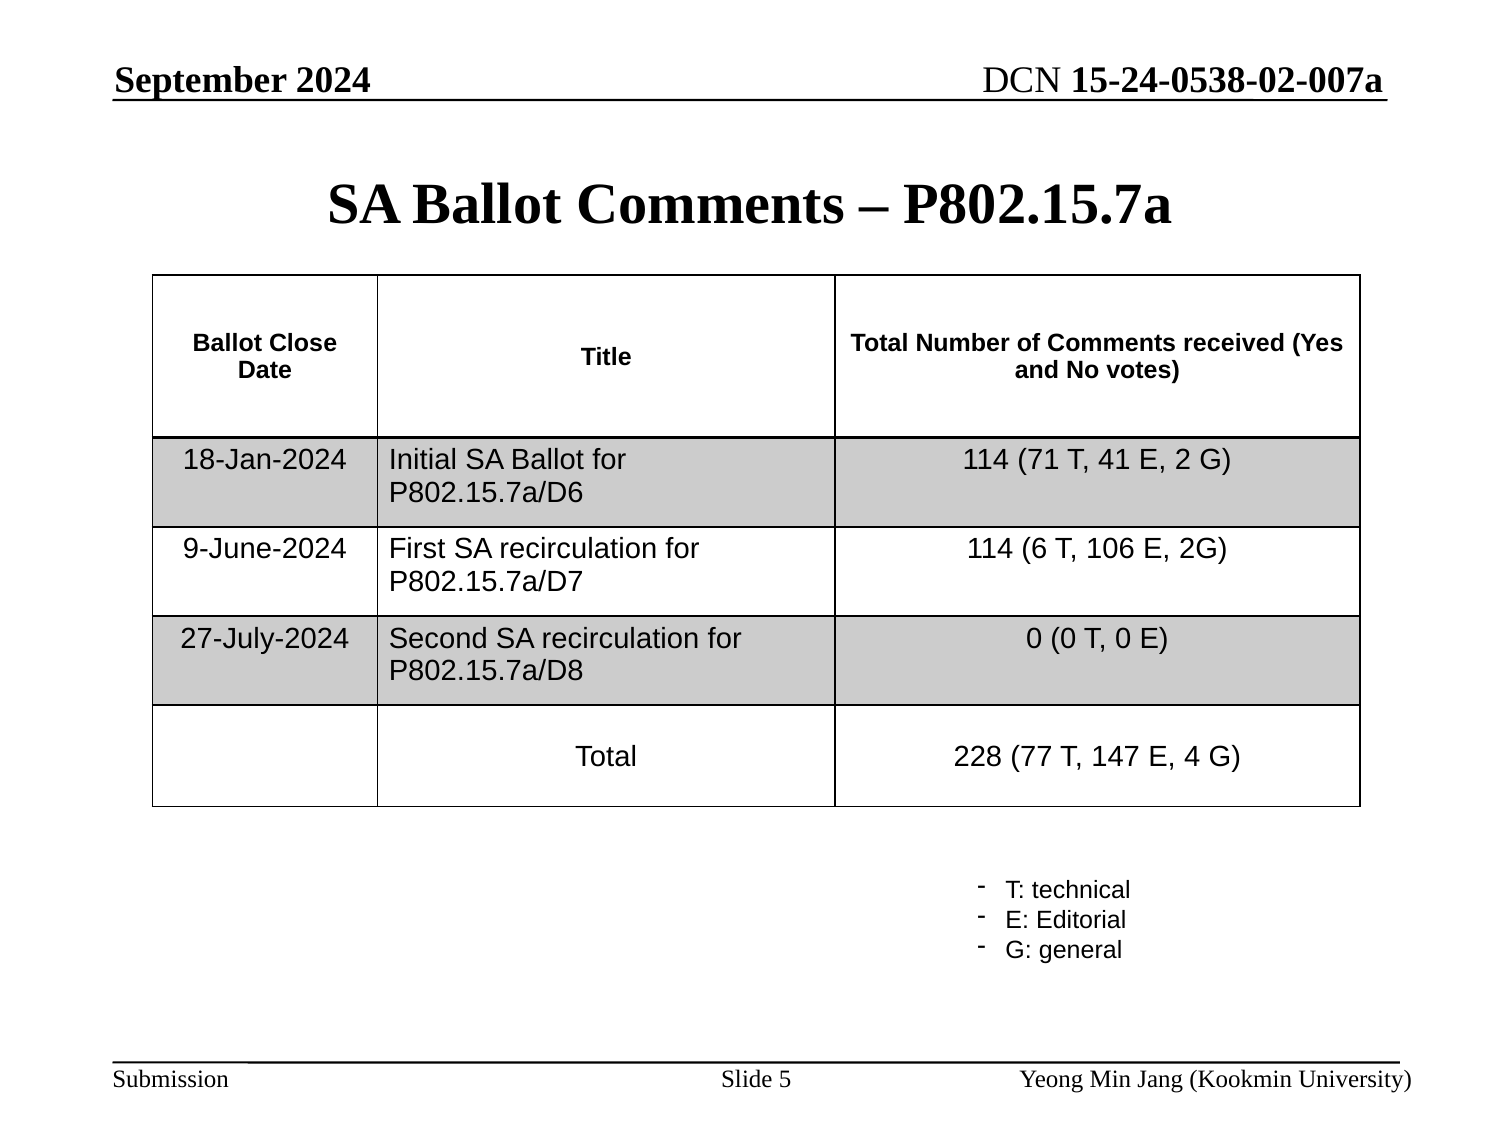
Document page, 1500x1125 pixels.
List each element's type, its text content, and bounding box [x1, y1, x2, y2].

text_box T: technical E: Editorial G: general [962, 866, 1238, 971]
table_cell 18-Jan-2024 [153, 439, 377, 526]
table_header Total Number of Comments received (Yes and No votes) [836, 276, 1359, 436]
table_cell 114 (6 T, 106 E, 2G) [836, 528, 1359, 615]
title SA Ballot Comments – P802.15.7a [112, 112, 1388, 288]
table_cell 228 (77 T, 147 E, 4 G) [836, 706, 1359, 806]
table_cell Second SA recirculation for P802.15.7a/D8 [378, 617, 834, 704]
table_cell First SA recirculation for P802.15.7a/D7 [378, 528, 834, 615]
slide_number Slide 5 [712, 1061, 800, 1093]
table_cell 9-June-2024 [153, 528, 377, 615]
table_cell [153, 706, 377, 806]
table_cell Initial SA Ballot for P802.15.7a/D6 [378, 439, 834, 526]
footer Yeong Min Jang (Kookmin University) [1014, 1061, 1413, 1093]
table_cell Total [378, 706, 834, 806]
table_header Title [378, 276, 834, 436]
table_cell 27-July-2024 [153, 617, 377, 704]
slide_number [114, 54, 374, 101]
table_cell 0 (0 T, 0 E) [836, 617, 1359, 704]
table_header Ballot Close Date [153, 276, 377, 436]
table_cell 114 (71 T, 41 E, 2 G) [836, 439, 1359, 526]
